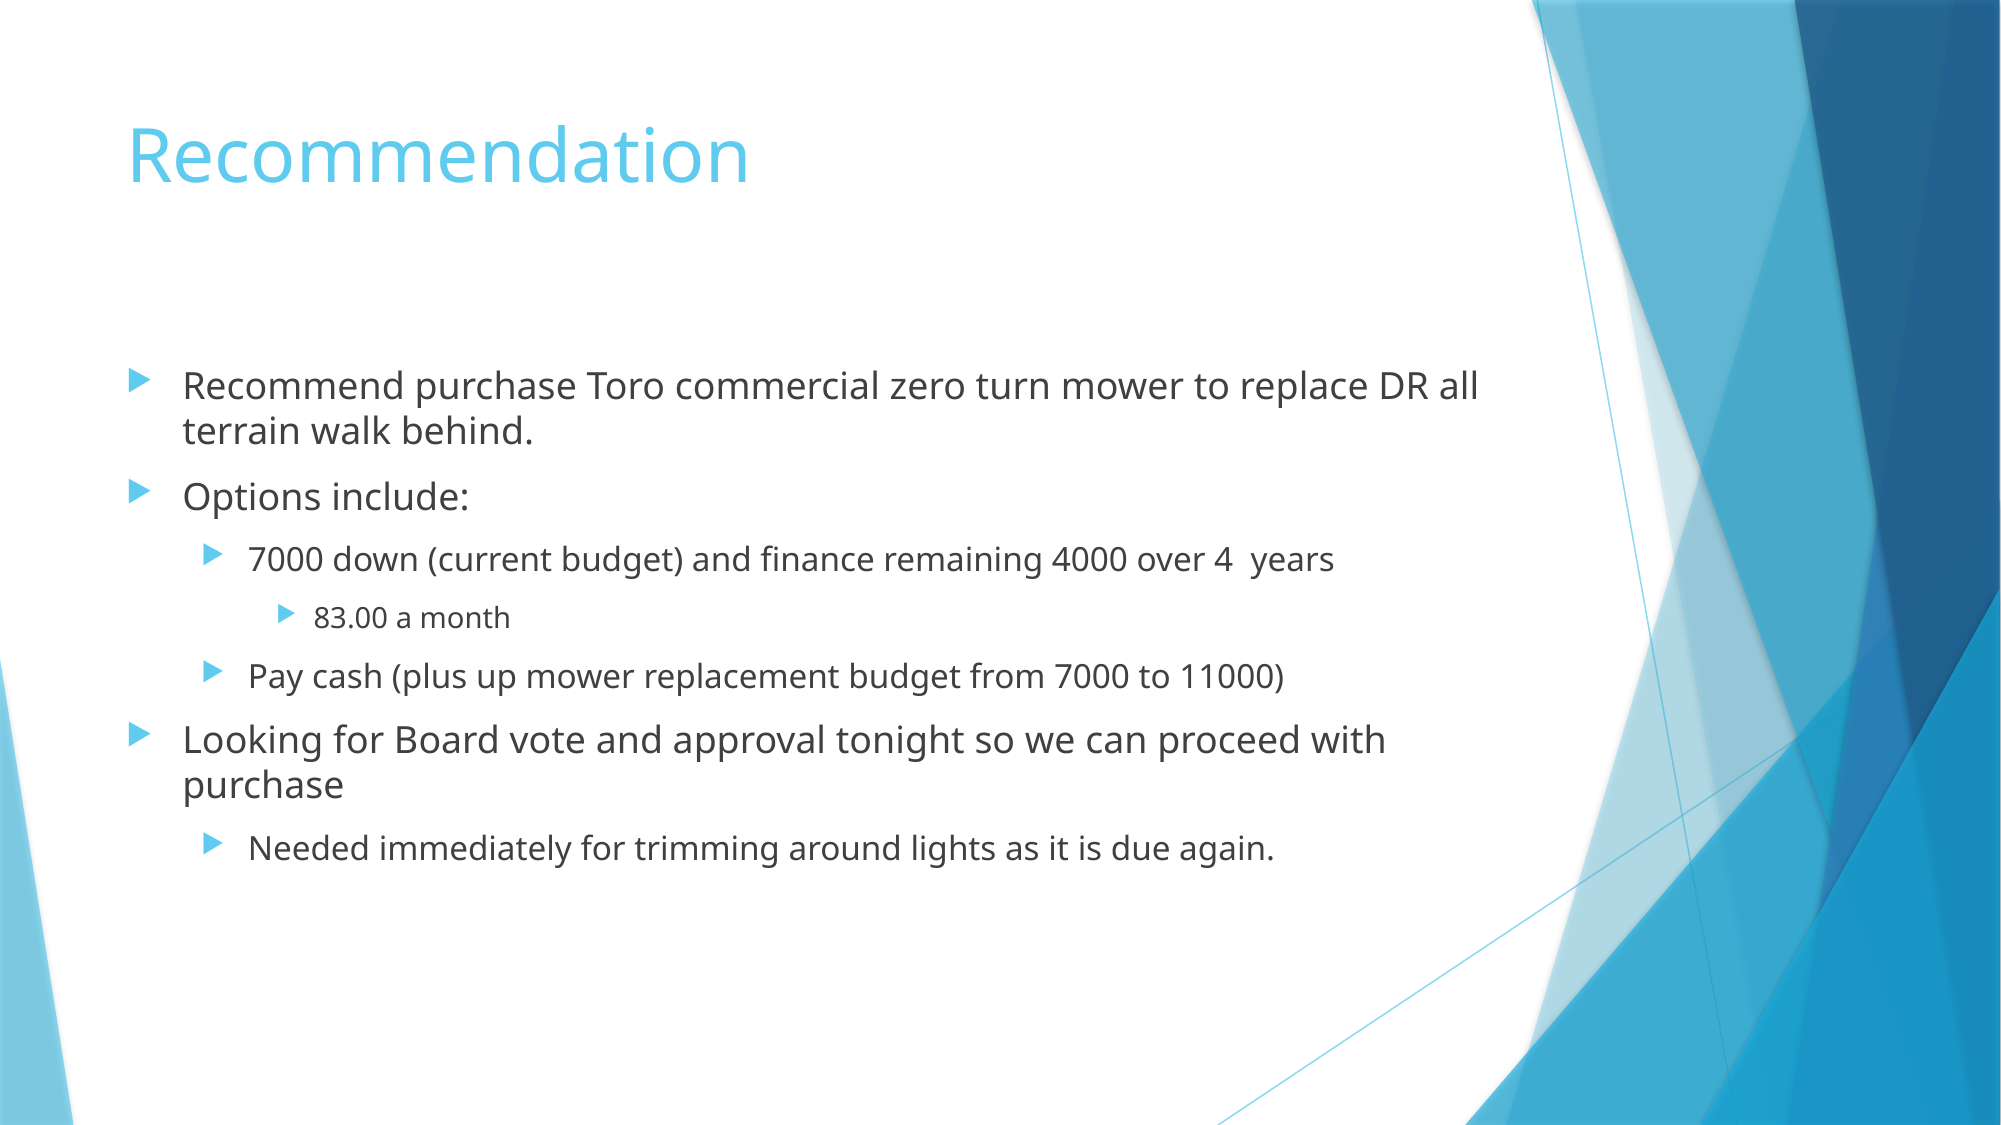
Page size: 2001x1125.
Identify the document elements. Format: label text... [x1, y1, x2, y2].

title Recommendation [111, 99, 1522, 317]
list Recommend purchase Toro commercial zero turn mower to replace DR all terrain walk behind. Options include: 7000 down (current budget) and finance remaining 4000 over 4 years 83.00 a month Pay cash (plus up mower replacement budget from 7000 to 11000) Looking for Board vote and approval tonight so we can proceed with purchase Needed immediately for trimming around lights as it is due again. [111, 354, 1522, 992]
